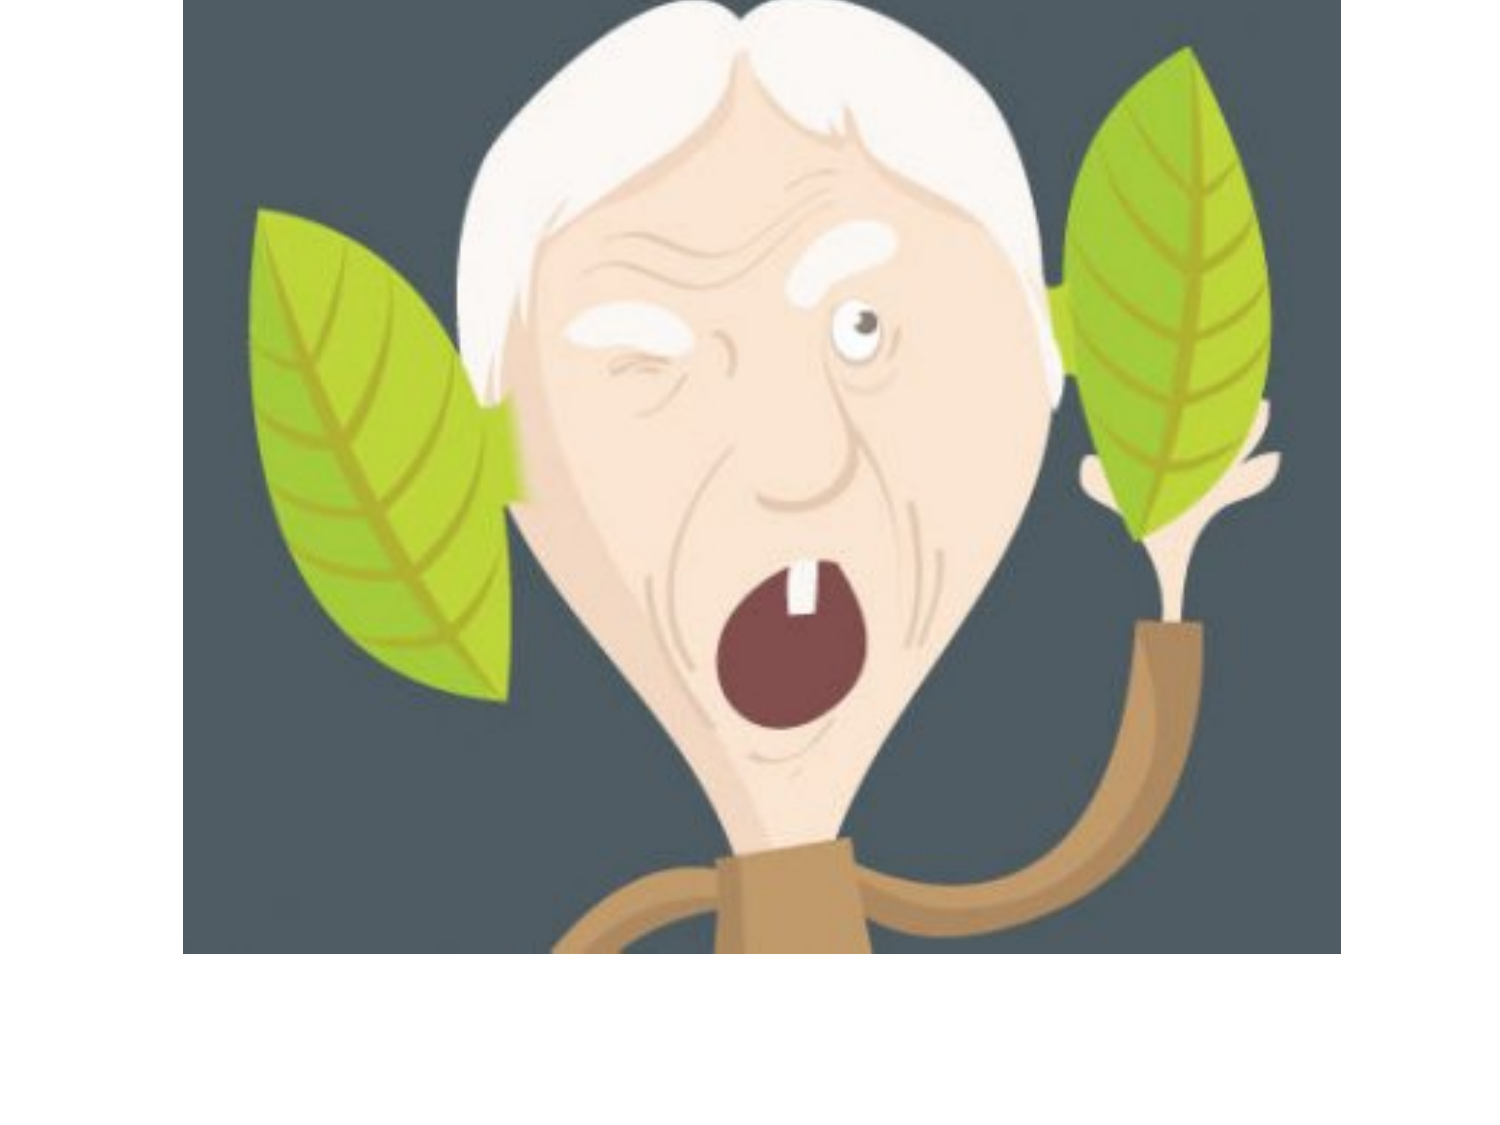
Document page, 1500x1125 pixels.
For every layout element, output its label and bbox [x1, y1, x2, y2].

picture [182, 0, 1341, 955]
